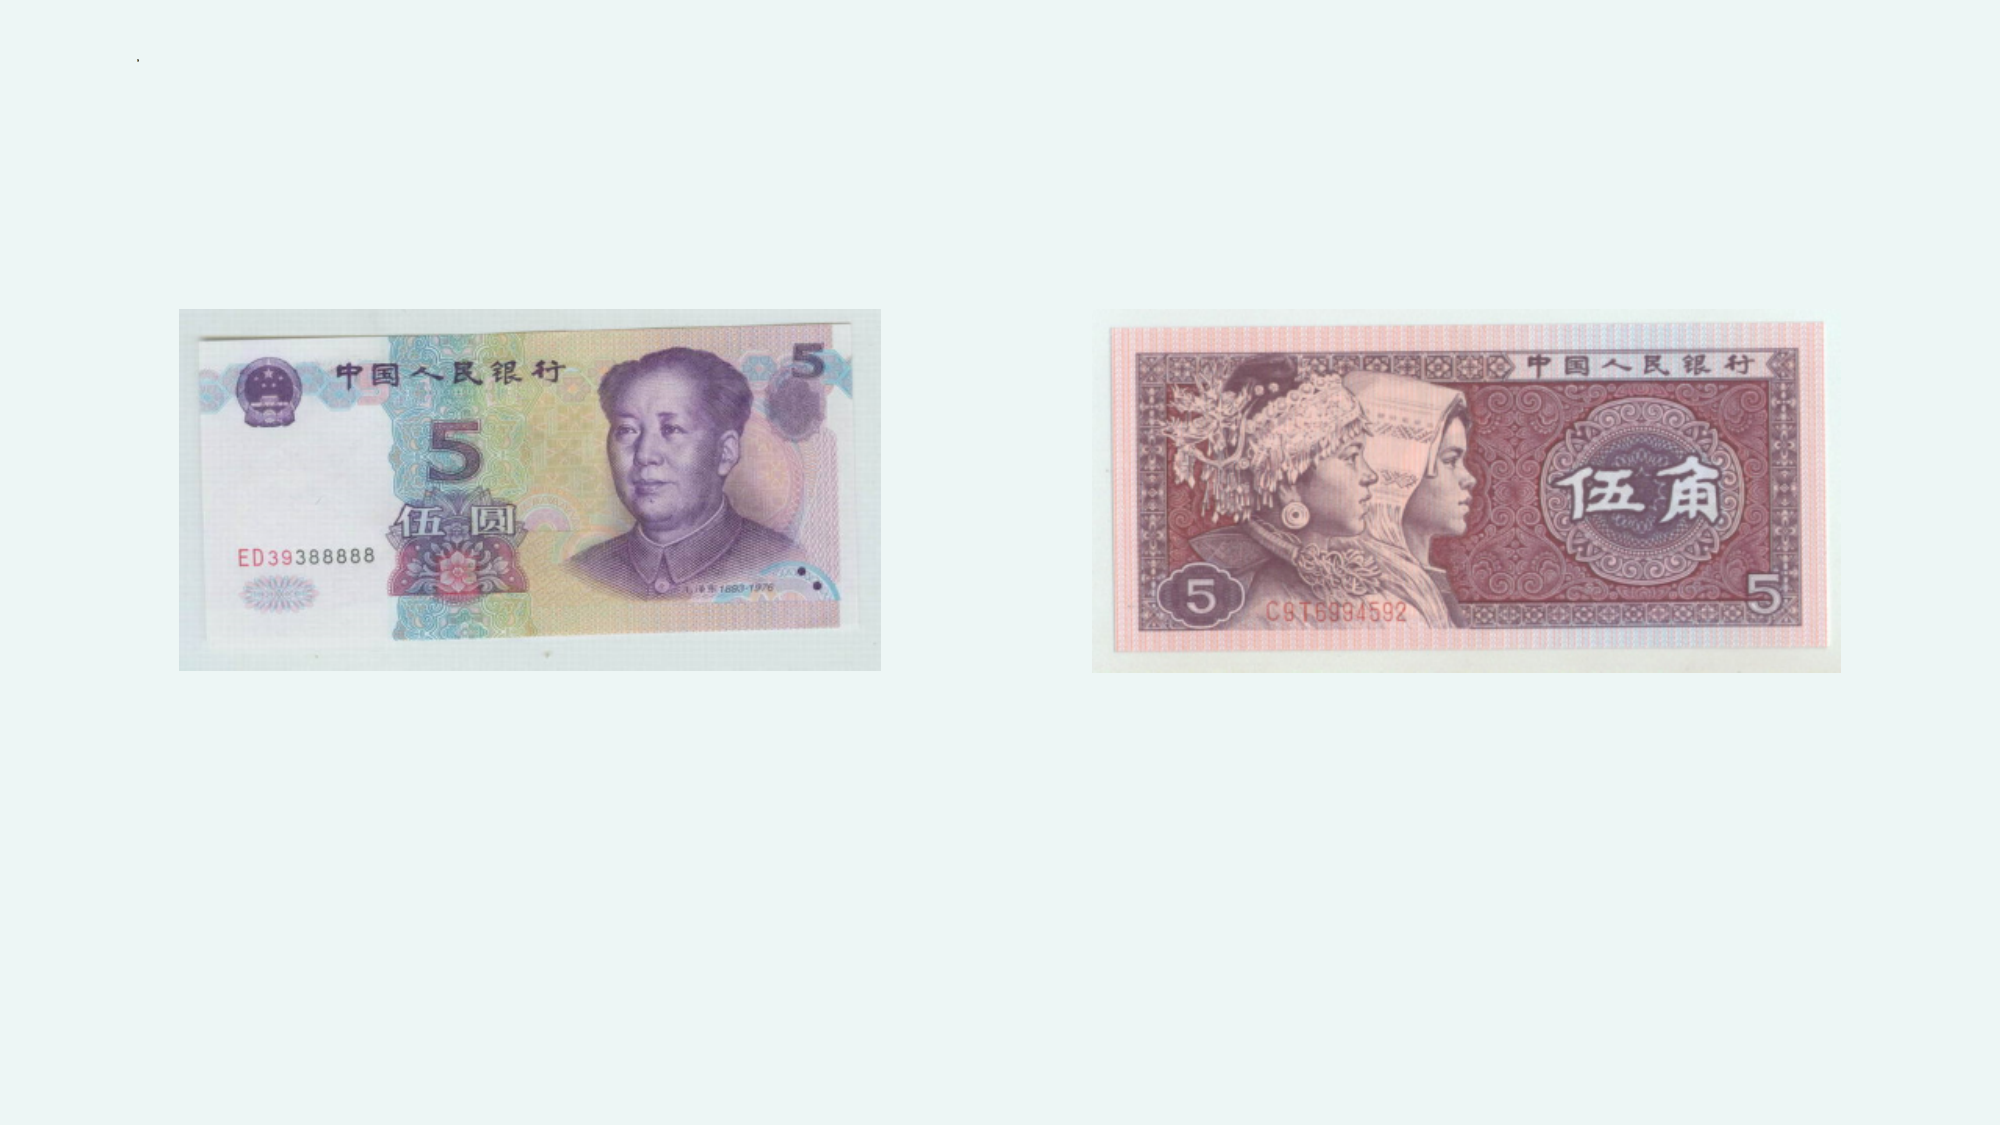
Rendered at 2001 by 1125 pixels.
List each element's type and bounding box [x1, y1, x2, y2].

picture [1092, 309, 1841, 673]
picture [179, 309, 881, 671]
